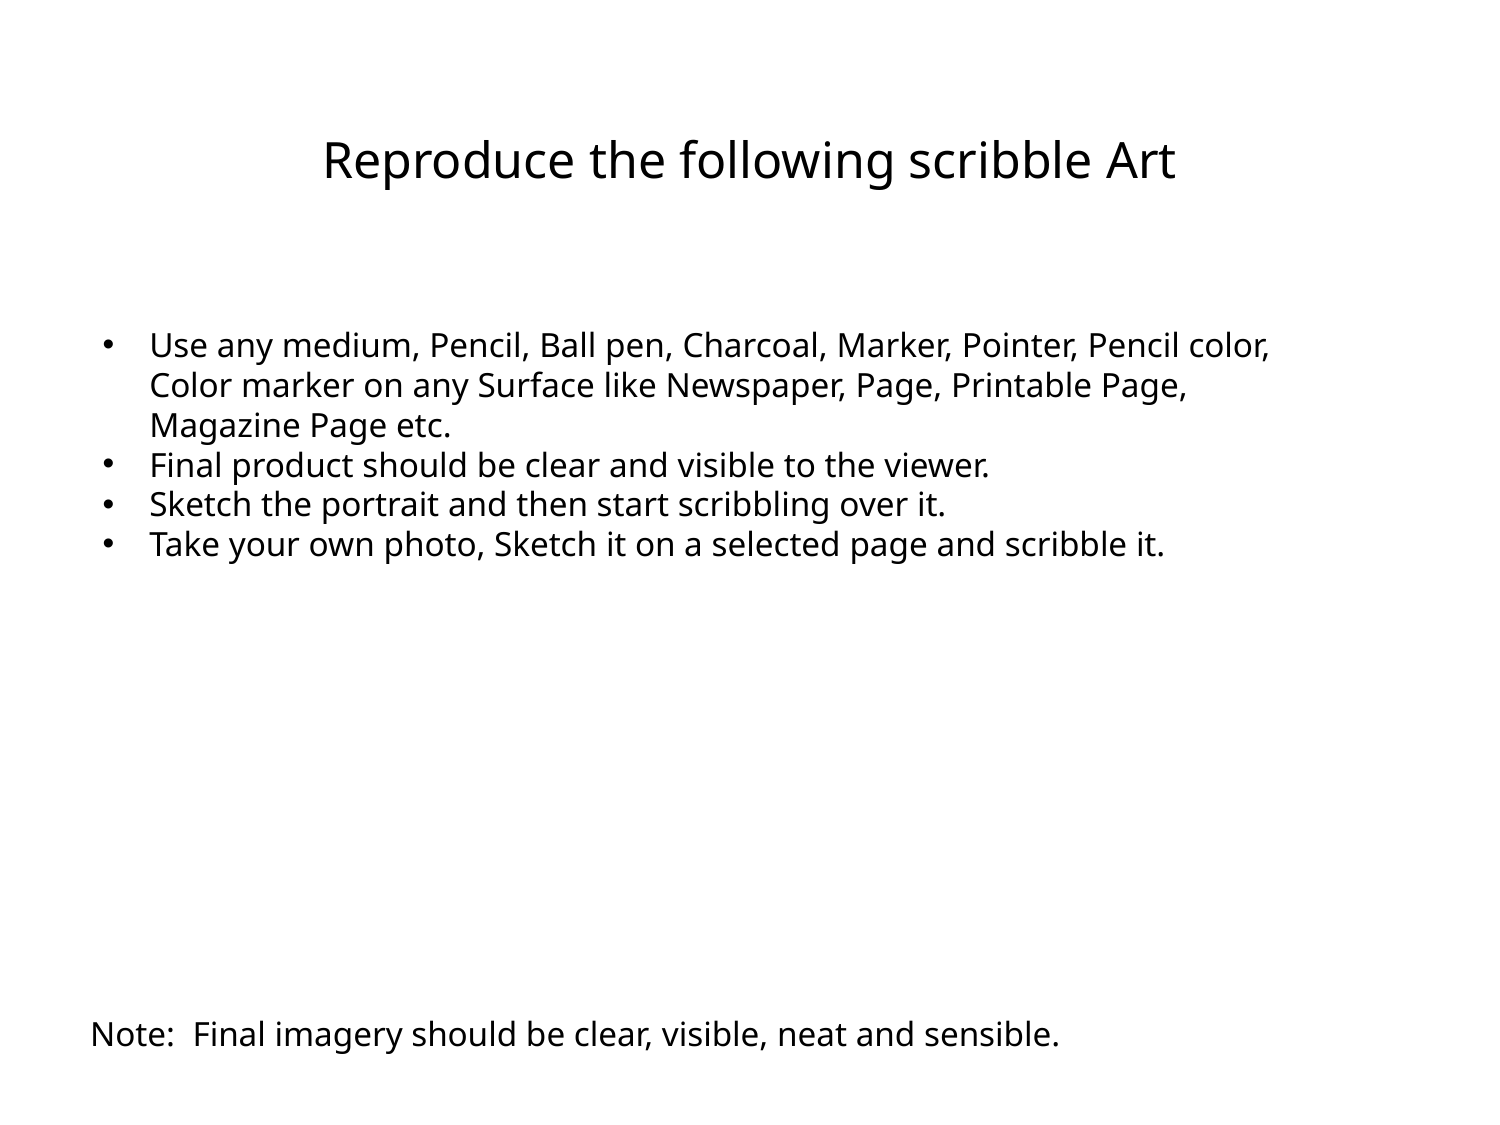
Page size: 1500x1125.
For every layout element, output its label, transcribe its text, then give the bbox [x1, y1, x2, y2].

text_box Use any medium, Pencil, Ball pen, Charcoal, Marker, Pointer, Pencil color, Color marker on any Surface like Newspaper, Page, Printable Page, Magazine Page etc. Final product should be clear and visible to the viewer. Sketch the portrait and then start scribbling over it. Take your own photo, Sketch it on a selected page and scribble it. [87, 87, 1363, 800]
title Reproduce the following scribble Art [112, 37, 1388, 279]
text_box Note: Final imagery should be clear, visible, neat and sensible. [19, 912, 1133, 1125]
